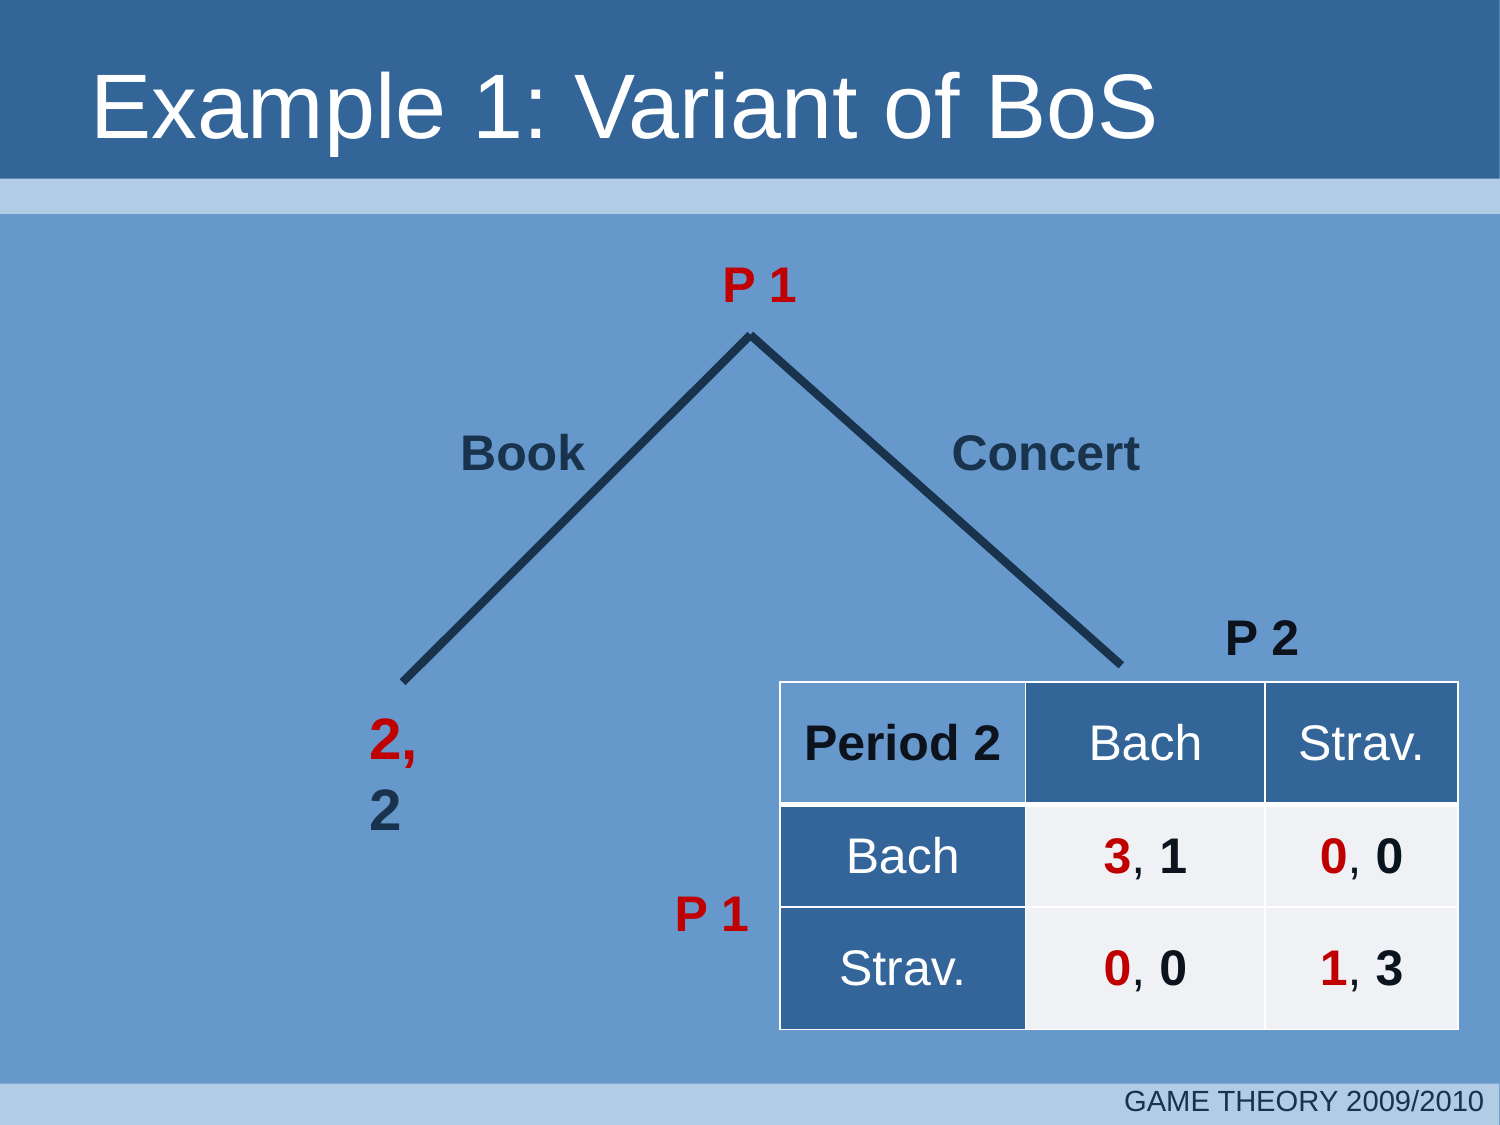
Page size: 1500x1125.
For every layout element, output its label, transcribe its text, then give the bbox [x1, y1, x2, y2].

table_cell Bach [781, 807, 1025, 906]
table_cell 0, 0 [1026, 908, 1264, 1029]
text_box GAME THEORY 2009/2010 [1109, 1075, 1500, 1125]
table_header Strav. [1266, 683, 1457, 802]
title Example 1: Variant of BoS [74, 42, 1436, 162]
text_box P 1 [702, 244, 818, 320]
text_box P 1 [654, 873, 770, 949]
table_cell 3, 1 [1026, 807, 1264, 906]
table_cell 0, 0 [1266, 807, 1457, 906]
table_cell Strav. [781, 908, 1025, 1029]
table_cell 1, 3 [1266, 908, 1457, 1029]
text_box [402, 334, 1122, 683]
table_header Period 2 [781, 691, 1025, 802]
text_box 2, 2 [354, 694, 487, 909]
text_box P 2 [1169, 598, 1355, 674]
table_header Bach [1026, 683, 1264, 802]
text_box Concert [1127, 412, 1156, 488]
